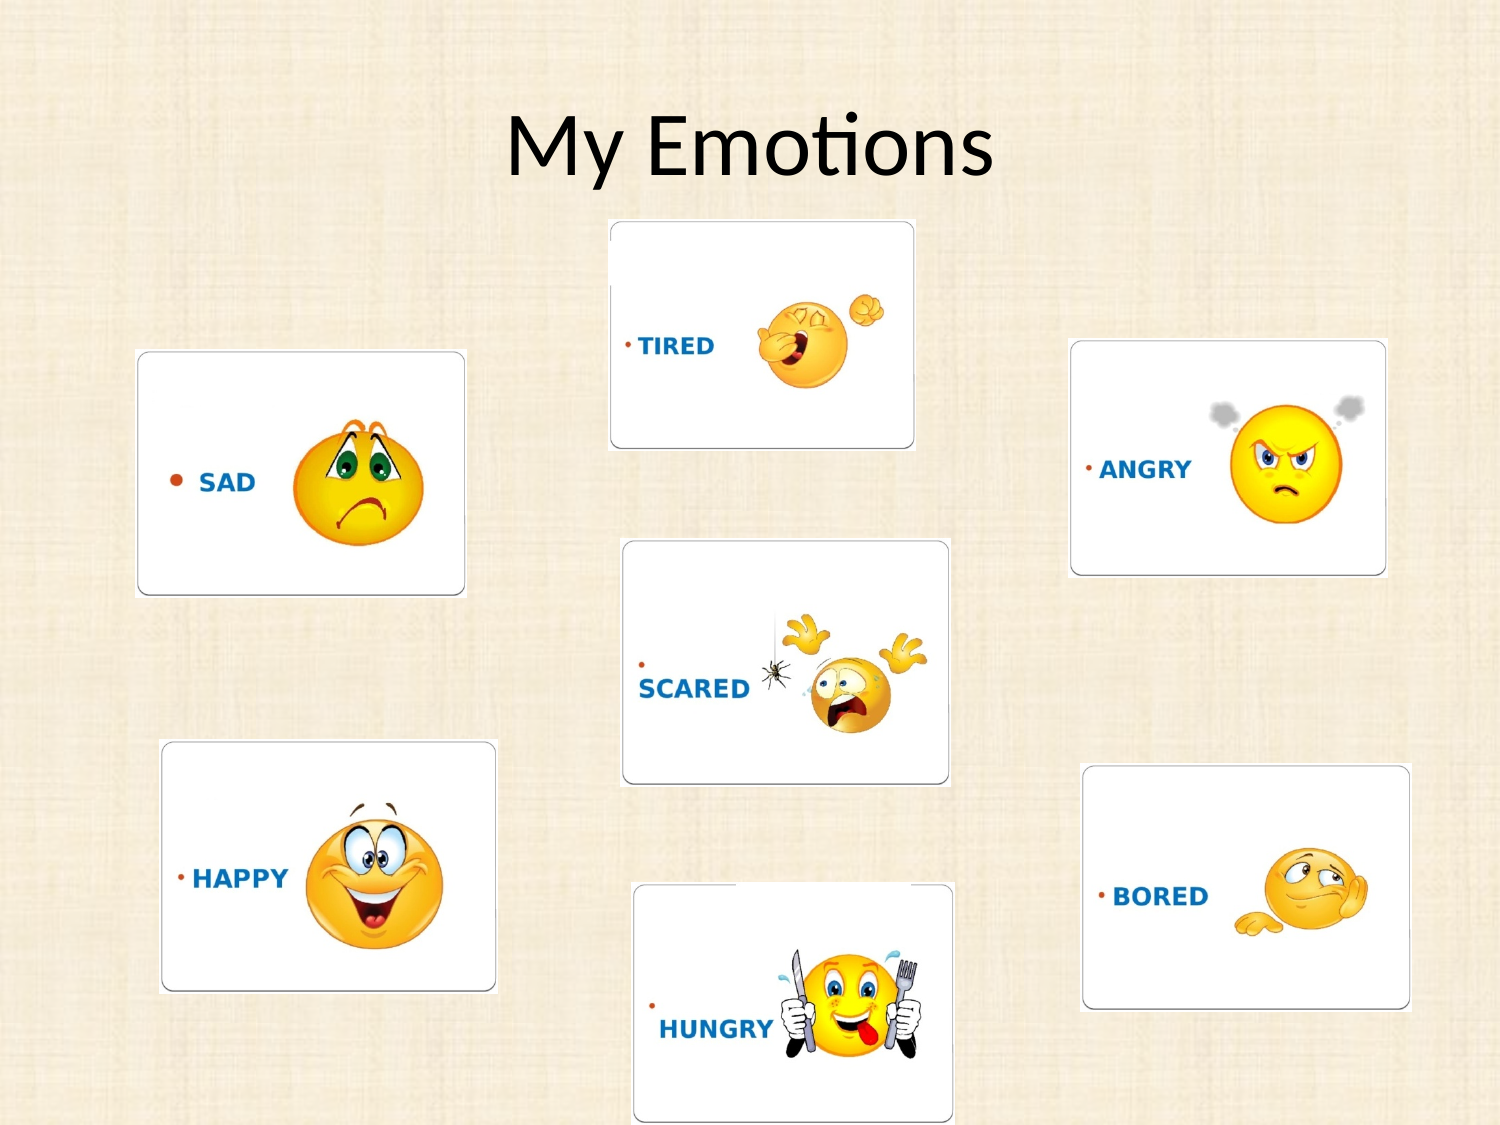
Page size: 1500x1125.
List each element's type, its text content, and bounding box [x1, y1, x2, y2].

picture [1080, 762, 1412, 1012]
picture [619, 538, 951, 788]
title My Emotions [75, 45, 1425, 233]
picture [608, 219, 916, 451]
picture [631, 882, 955, 1125]
picture [135, 349, 467, 599]
picture [1068, 337, 1389, 578]
picture [159, 739, 499, 994]
